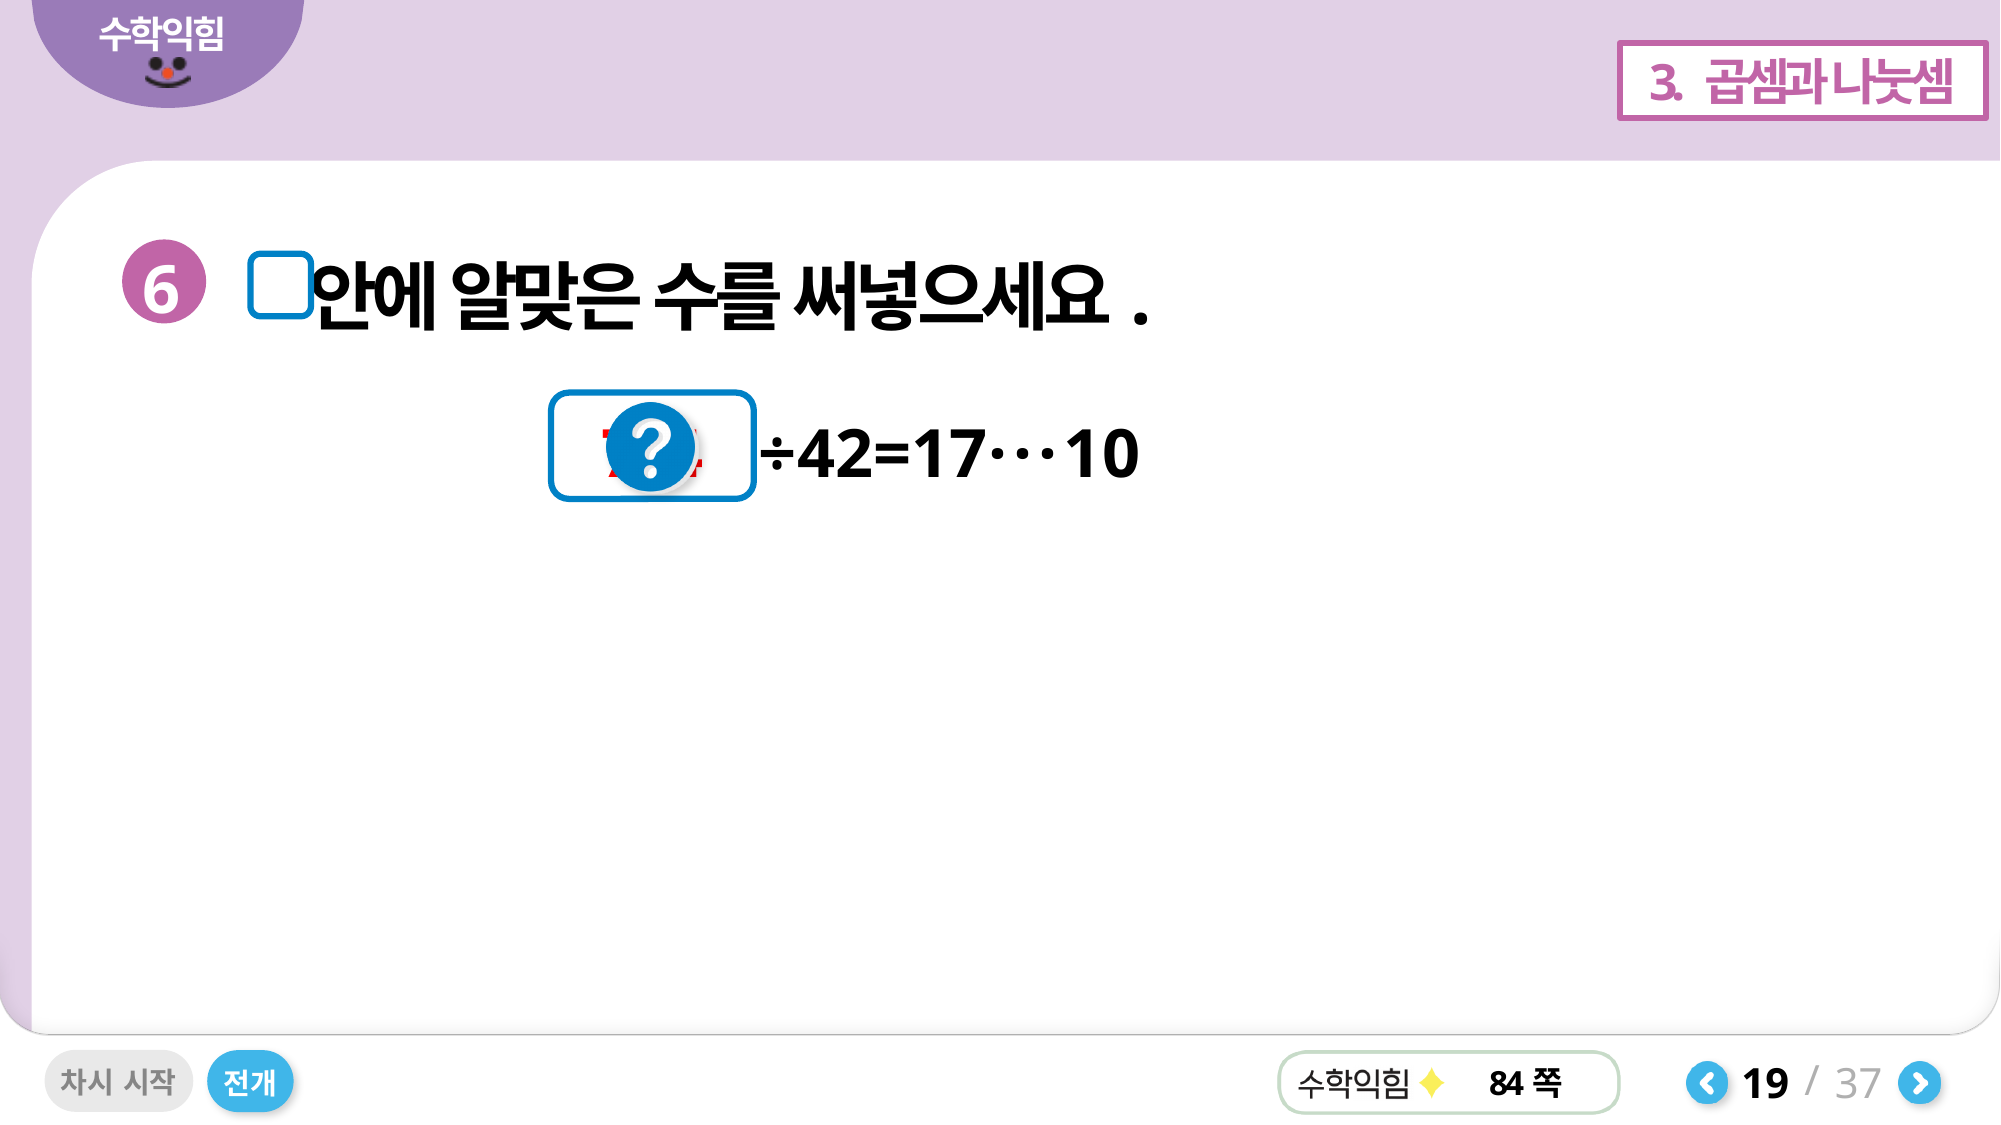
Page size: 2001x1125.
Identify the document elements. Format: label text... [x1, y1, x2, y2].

text_box [551, 392, 754, 499]
text_box ÷42=17···10 [744, 386, 1252, 498]
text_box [1685, 1061, 1941, 1104]
picture [605, 402, 700, 495]
picture [0, 929, 2000, 1125]
text_box 724 [567, 397, 739, 489]
text_box 6 [122, 239, 207, 324]
text_box 3. 곱셈과 나눗셈 [1619, 43, 1987, 118]
text_box 안에 알맞은 수를 써넣으세요. [220, 231, 2000, 382]
text_box [248, 251, 314, 319]
picture [145, 57, 191, 88]
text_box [1276, 1049, 1621, 1116]
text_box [38, 1048, 297, 1114]
